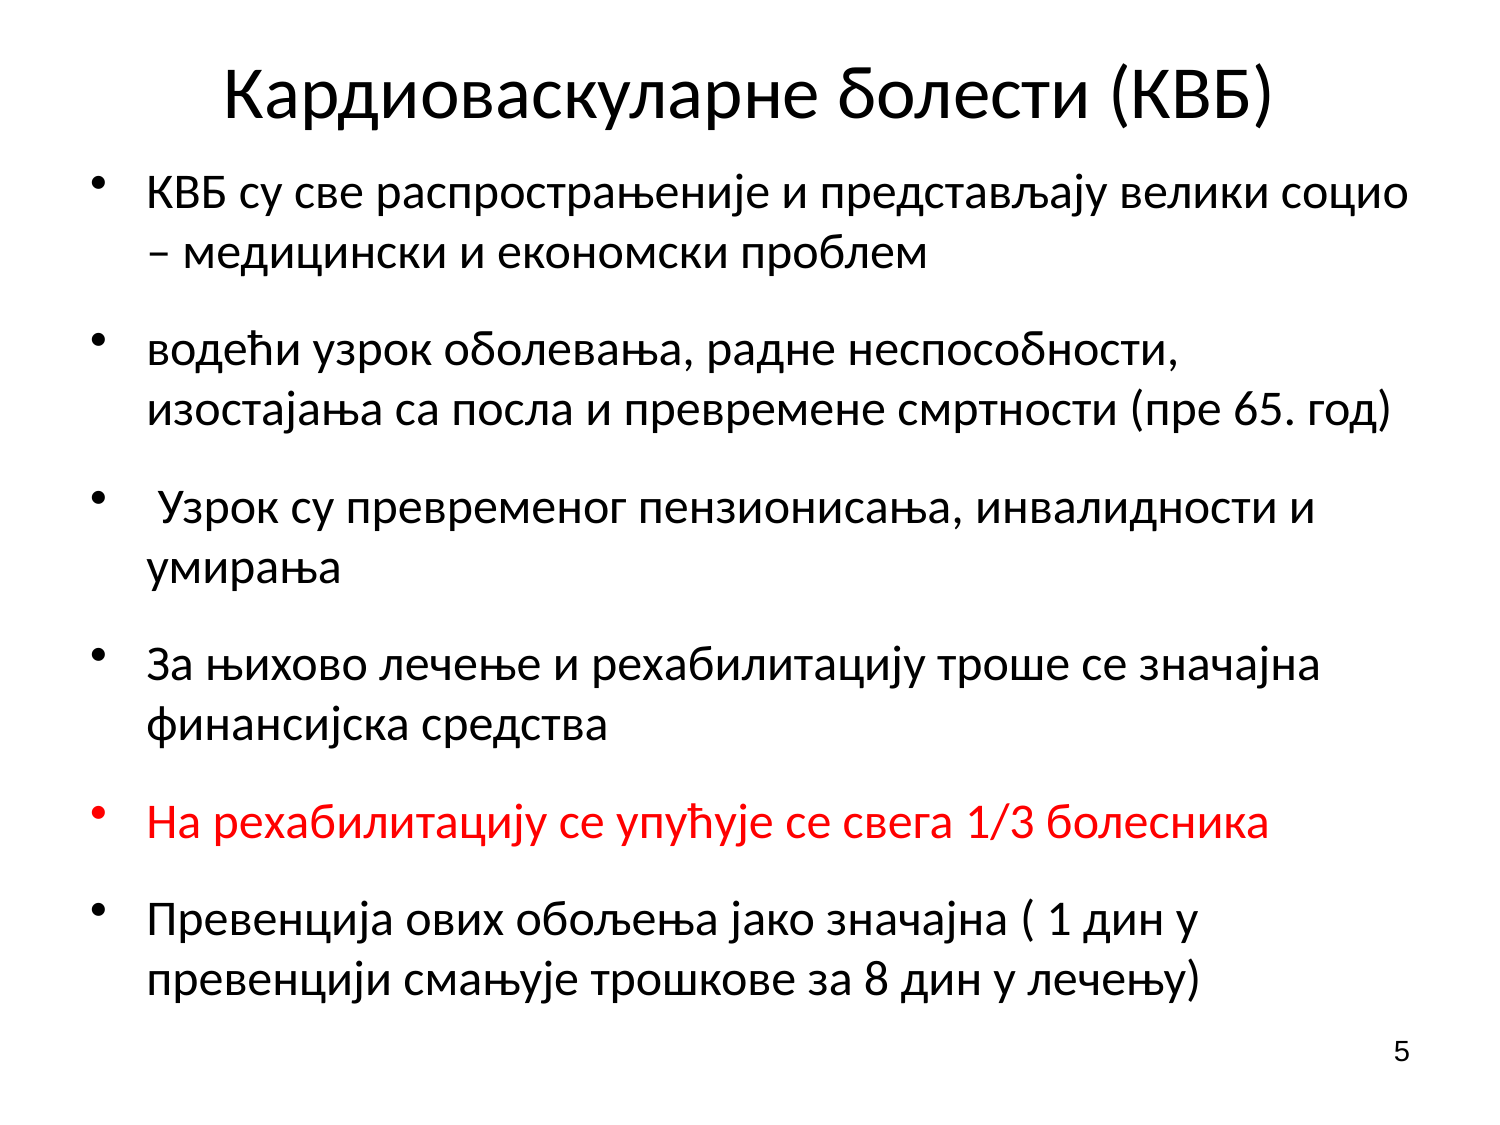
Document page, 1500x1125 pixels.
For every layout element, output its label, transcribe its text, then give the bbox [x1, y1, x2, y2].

list КВБ су све распрострањеније и представљају велики социо – медицински и економски проблем водећи узрок оболевања, радне неспособности, изостајања са посла и превремене смртности (пре 65. год) Узрок су превременог пензионисања, инвалидности и умирања За њихово лечење и рехабилитацију троше се значајна финансијска средства На рехабилитацију се упућује се свега 1/3 болесника Превенција ових обољења јако значајна ( 1 дин у превенцији смањује трошкове за 8 дин у лечењу) [75, 128, 1425, 1035]
title Кардиоваскуларне болести (КВБ) [41, 45, 1459, 141]
slide_number 5 [1074, 1024, 1425, 1103]
